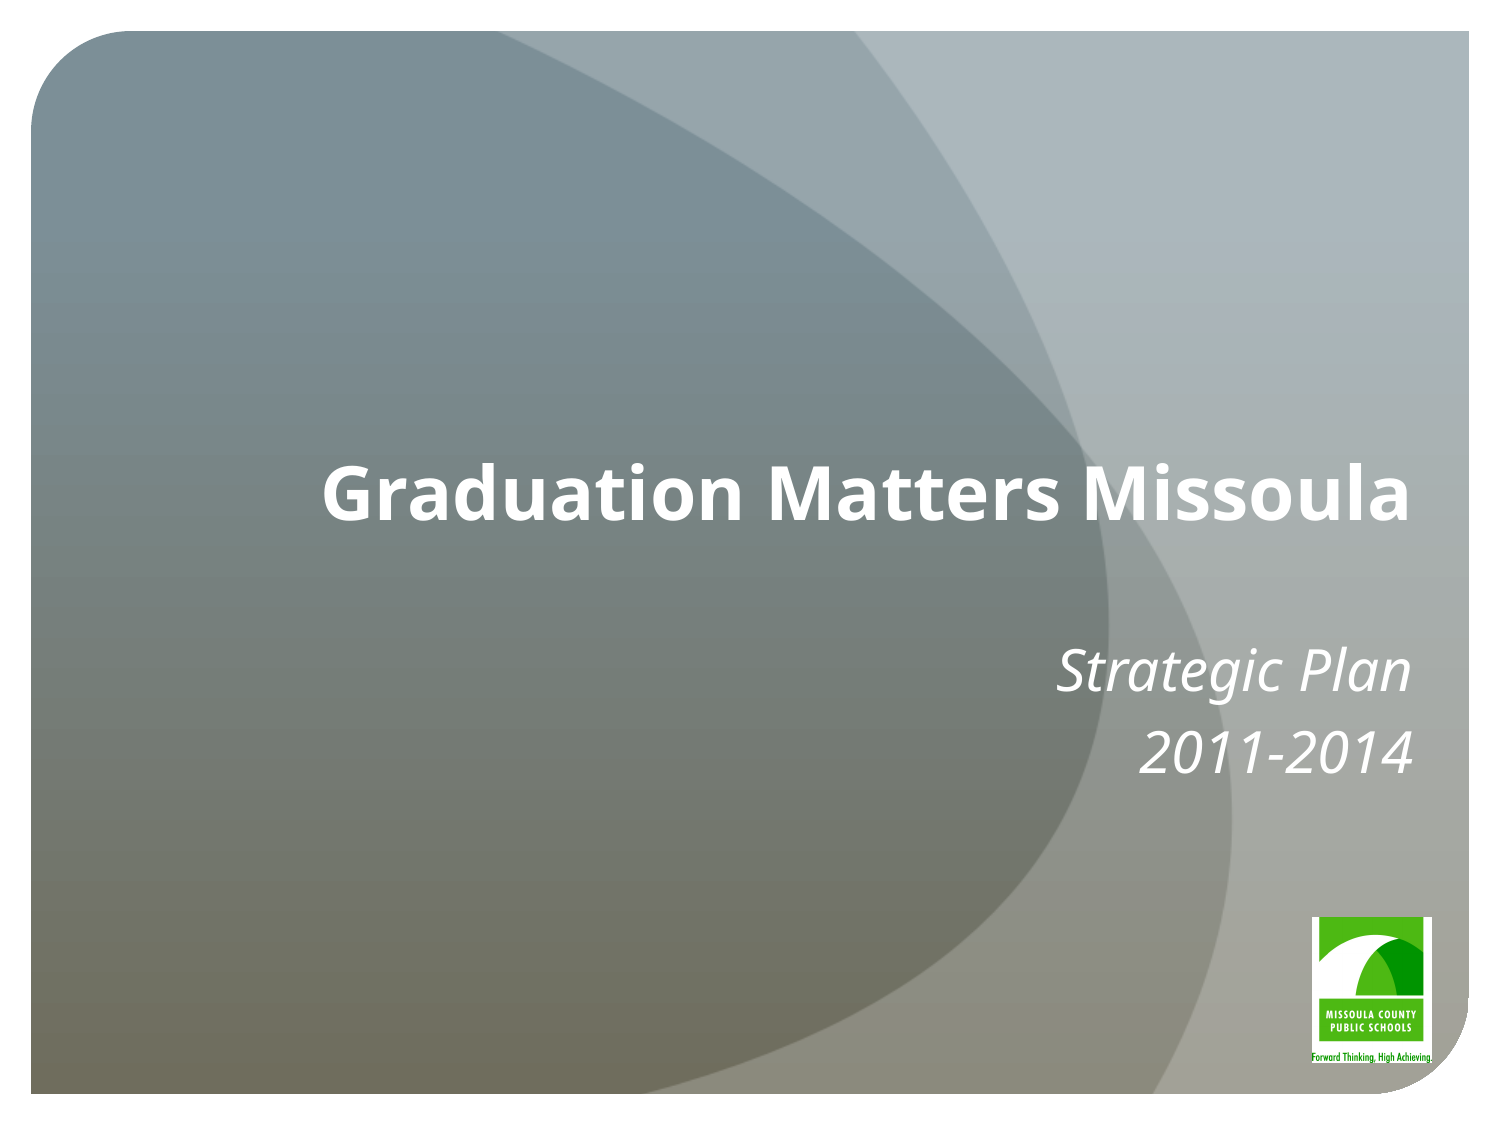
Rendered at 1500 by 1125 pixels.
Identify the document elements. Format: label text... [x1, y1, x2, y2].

list Strategic Plan 2011-2014 [0, 543, 1429, 895]
picture [25, 30, 1474, 1095]
title Graduation Matters Missoula [127, 425, 1429, 543]
